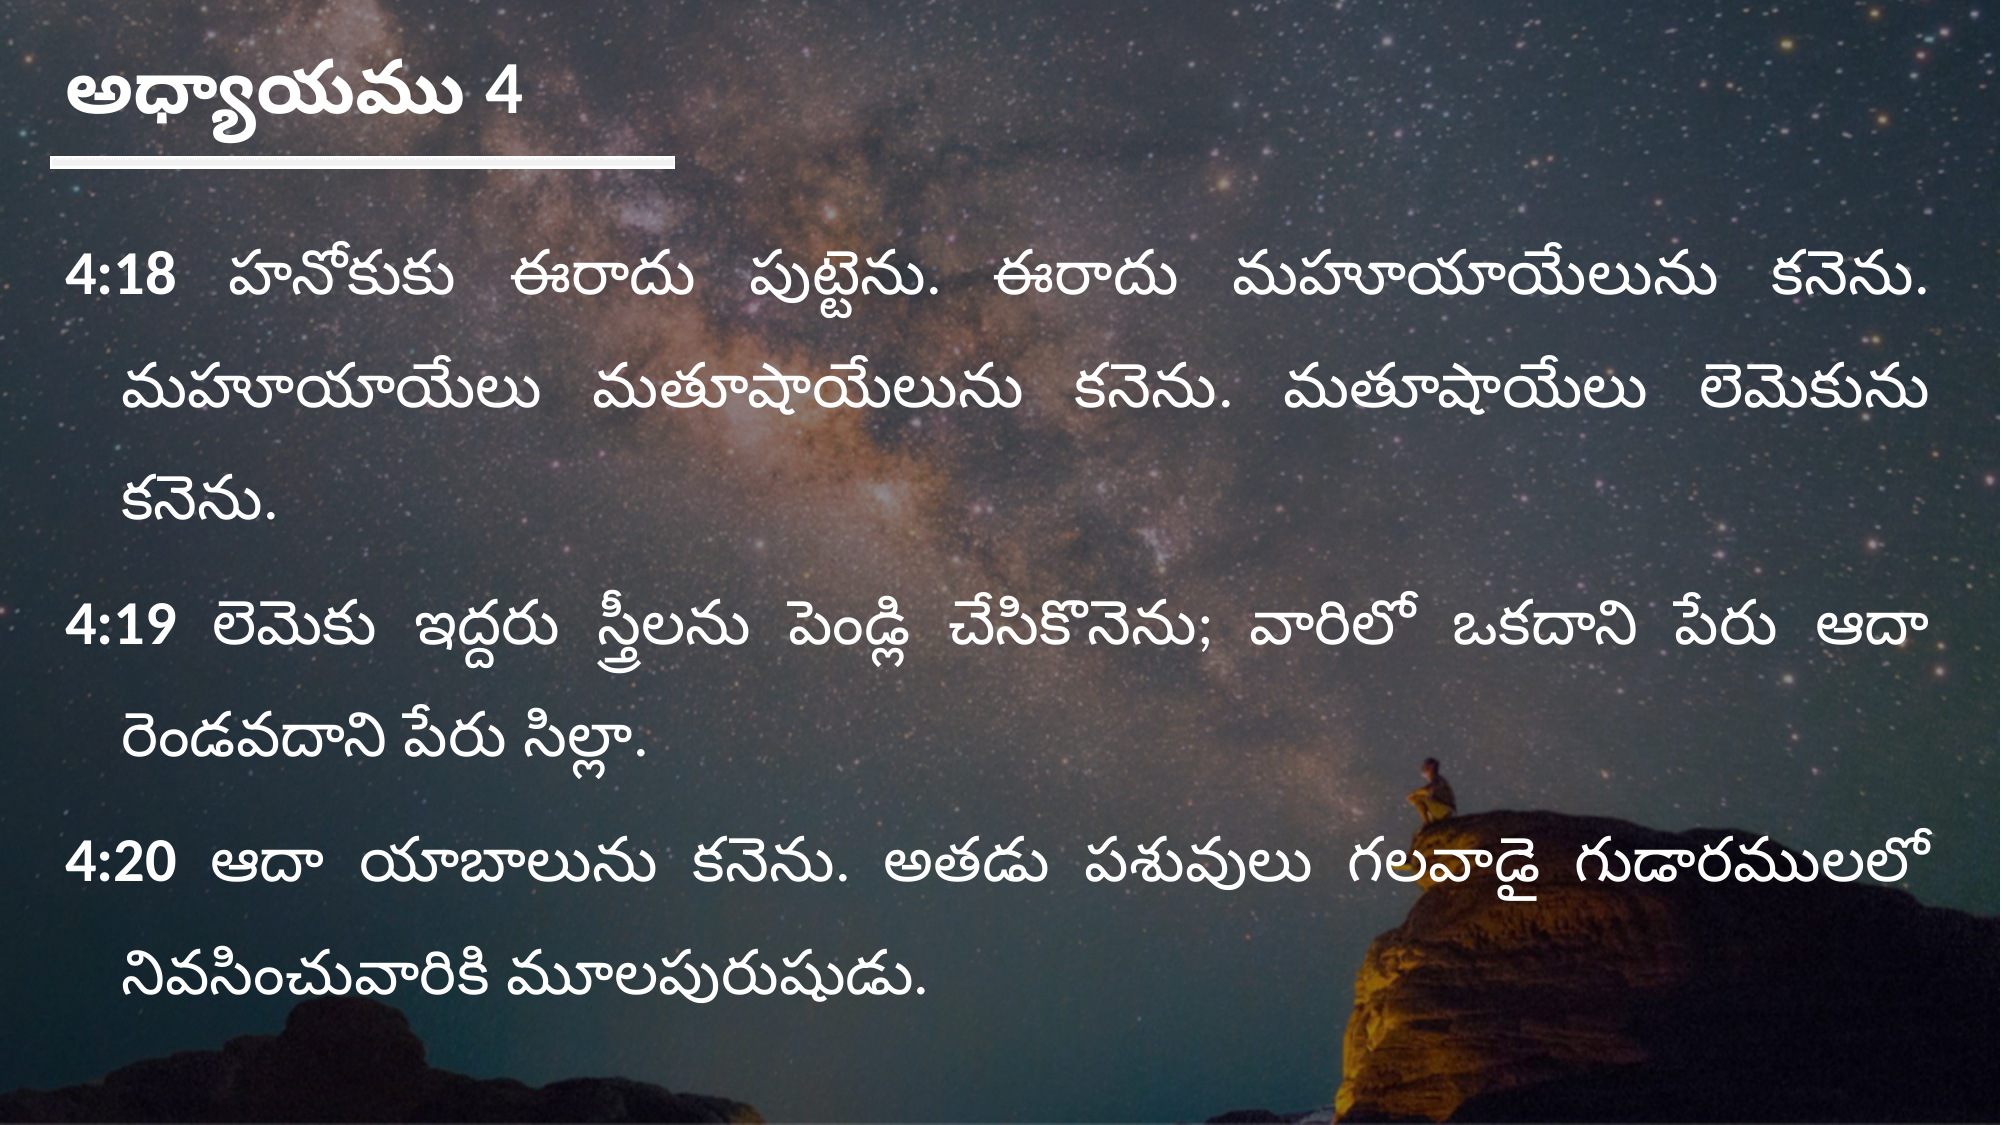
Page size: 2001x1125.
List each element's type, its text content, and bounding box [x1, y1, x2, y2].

list 4:18 హనోకుకు ఈరాదు పుట్టెను. ఈరాదు మహూయాయేలును కనెను. మహూయాయేలు మతూషాయేలును కనెను. మతూషాయేలు లెమెకును కనెను. 4:19 లెమెకు ఇద్దరు స్త్రీలను పెండ్లి చేసికొనెను; వారిలో ఒకదాని పేరు ఆదా రెండవదాని పేరు సిల్లా. 4:20 ఆదా యాబాలును కనెను. అతడు పశువులు గలవాడై గుడారములలో నివసించువారికి మూలపురుషుడు. [50, 187, 1946, 1063]
title అధ్యాయము 4 [50, 0, 1925, 167]
picture [0, 0, 2000, 1125]
